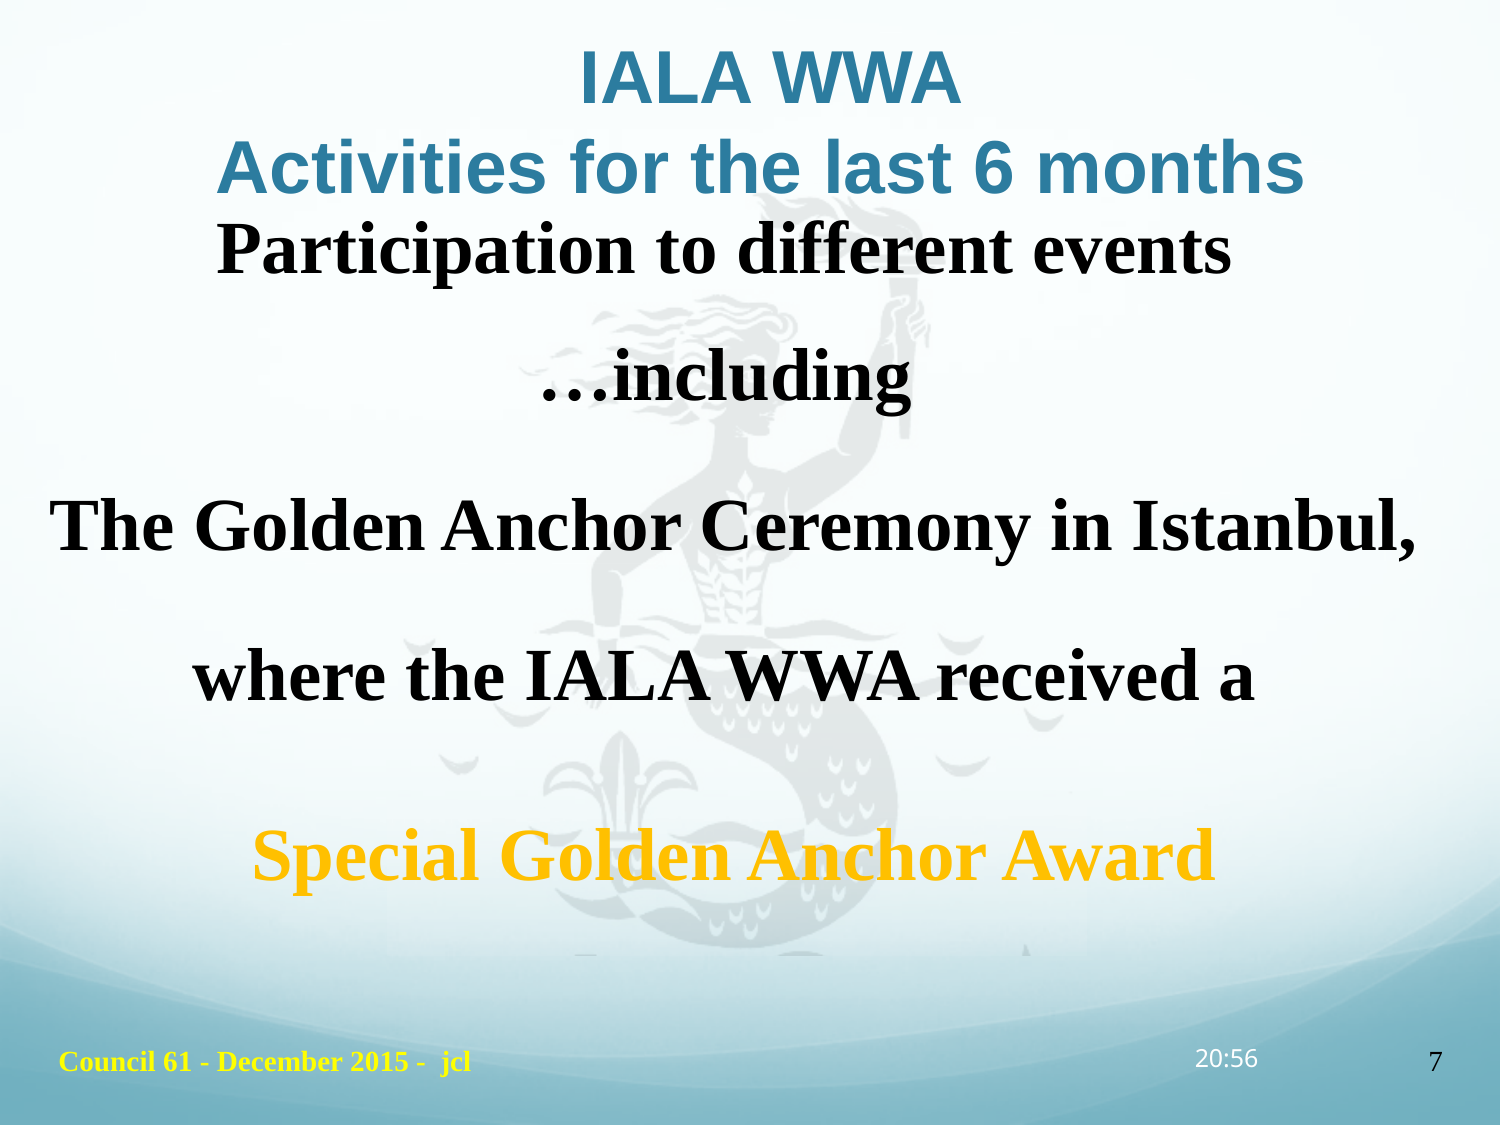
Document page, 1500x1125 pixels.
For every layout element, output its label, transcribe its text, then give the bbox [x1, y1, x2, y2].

footer Council 61 - December 2015 - jcl [43, 1029, 838, 1090]
text_box Participation to different events …including The Golden Anchor Ceremony in Istanbul, where the IALA WWA received a Special Golden Anchor Award [0, 63, 1500, 903]
title IALA WWA Activities for the last 6 months [43, 0, 1500, 63]
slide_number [923, 1029, 1274, 1090]
slide_number 7 [1295, 1029, 1459, 1090]
